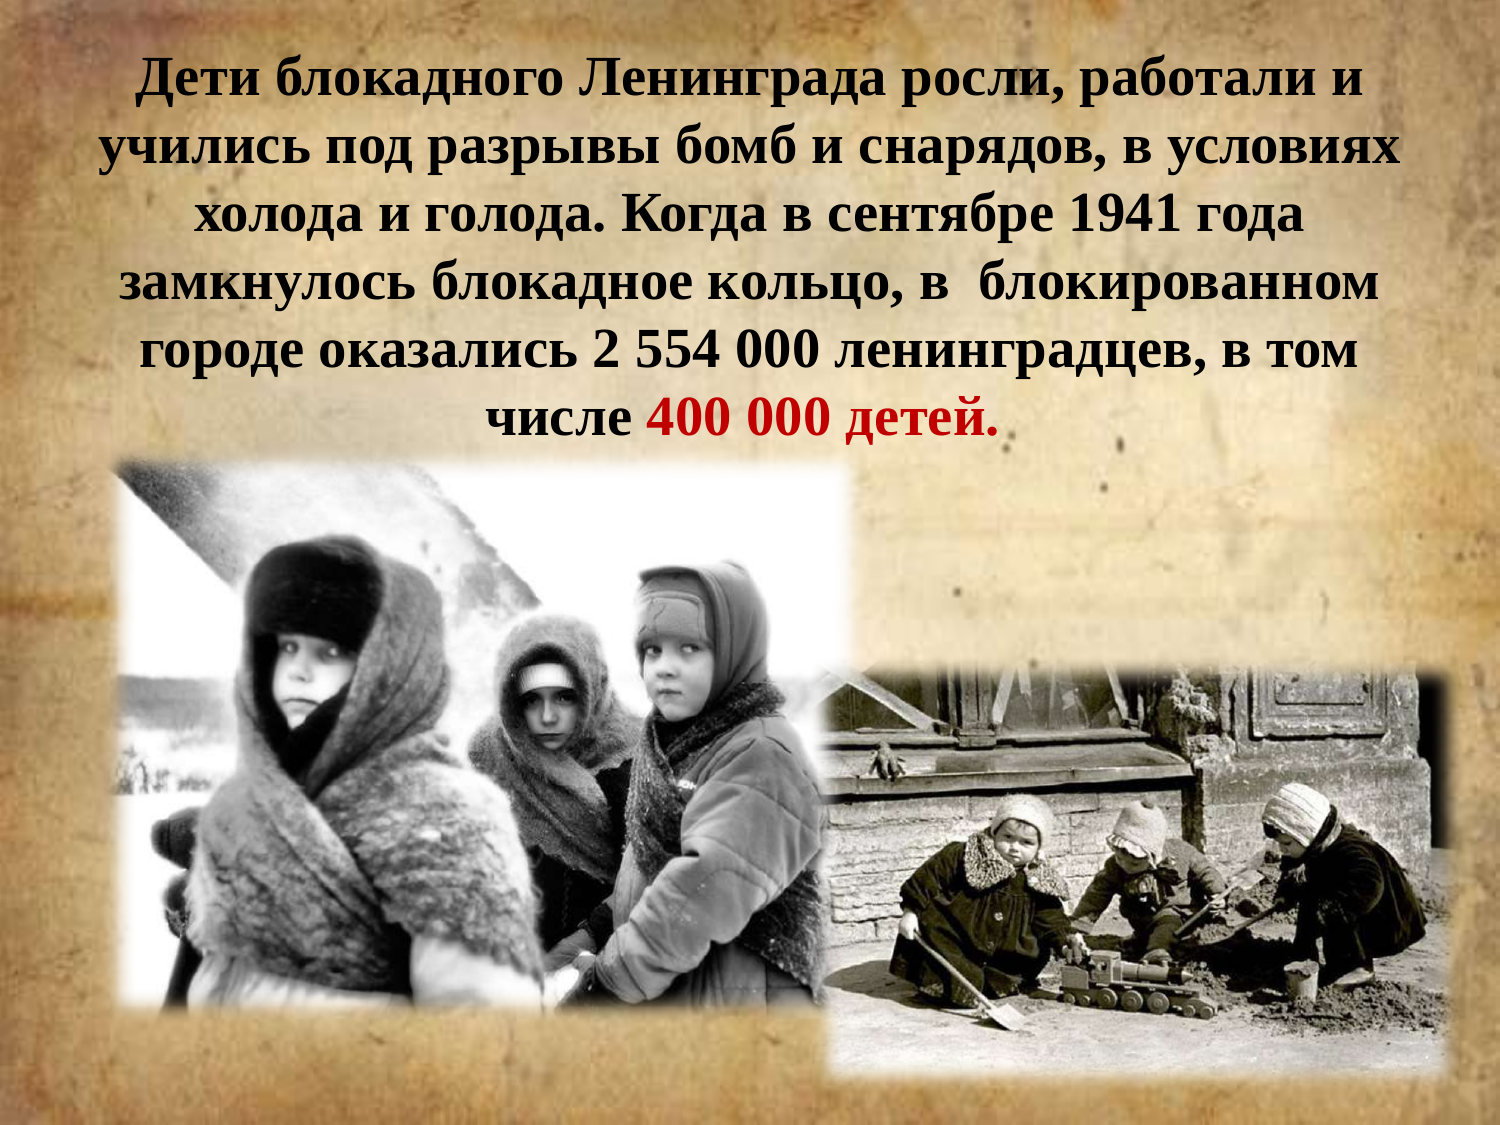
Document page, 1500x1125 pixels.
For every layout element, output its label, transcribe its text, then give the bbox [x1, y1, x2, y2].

picture [0, 0, 1500, 1125]
list Дети блокадного Ленинграда росли, работали и учились под разрывы бомб и снарядов, в условиях холода и голода. Когда в сентябре 1941 года замкнулось блокадное кольцо, в блокированном городе оказались 2 554 000 ленинградцев, в том числе 400 000 детей. [63, 30, 1437, 455]
